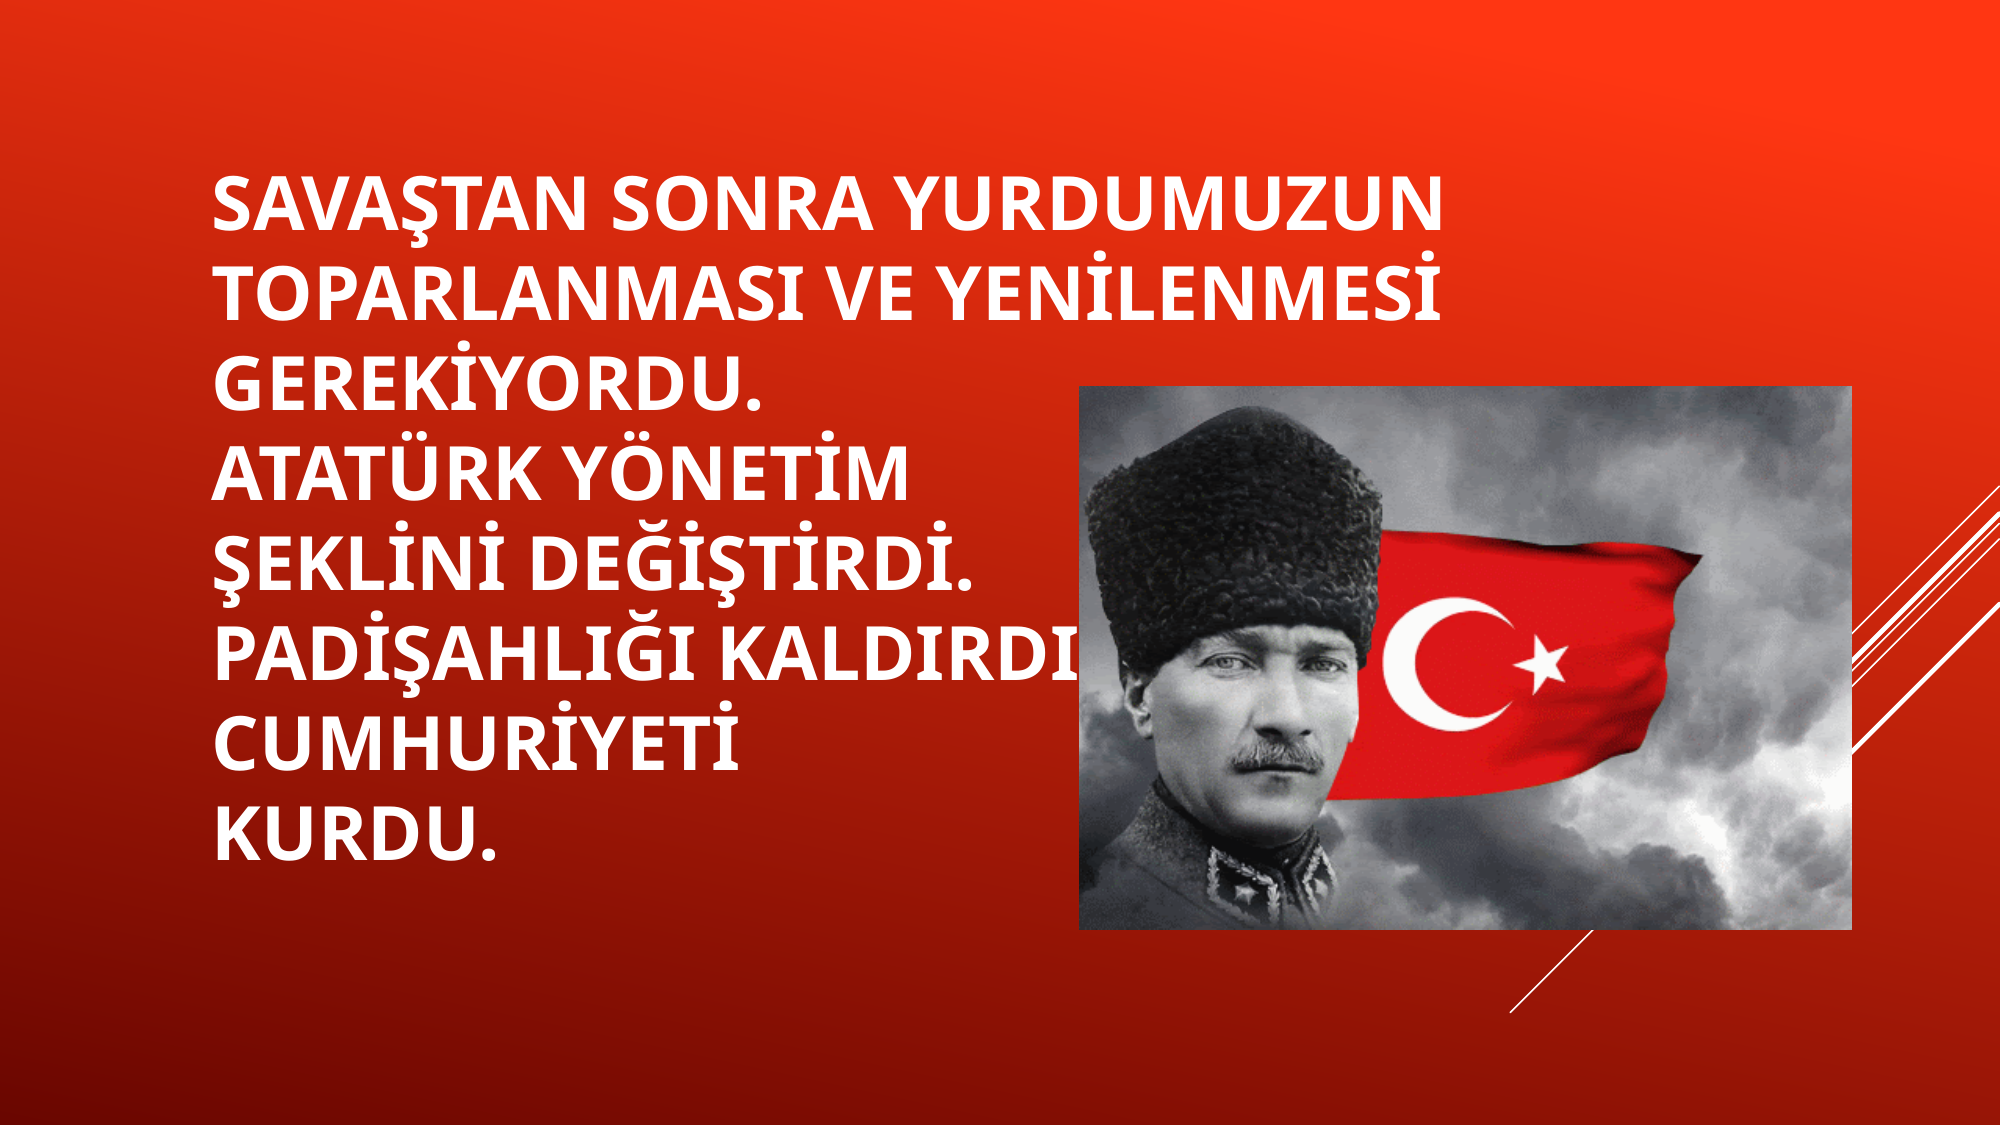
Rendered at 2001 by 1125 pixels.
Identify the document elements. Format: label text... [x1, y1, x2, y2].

picture [1079, 385, 1852, 931]
title Savaştan sonra yurdumuzun toparlanması ve yenilenmesi gerekiyordu. Atatürk yönetim şeklini değiştirdi. Padişahlığı kaldırdı. Cumhuriyeti kurdu. [196, 132, 1597, 989]
